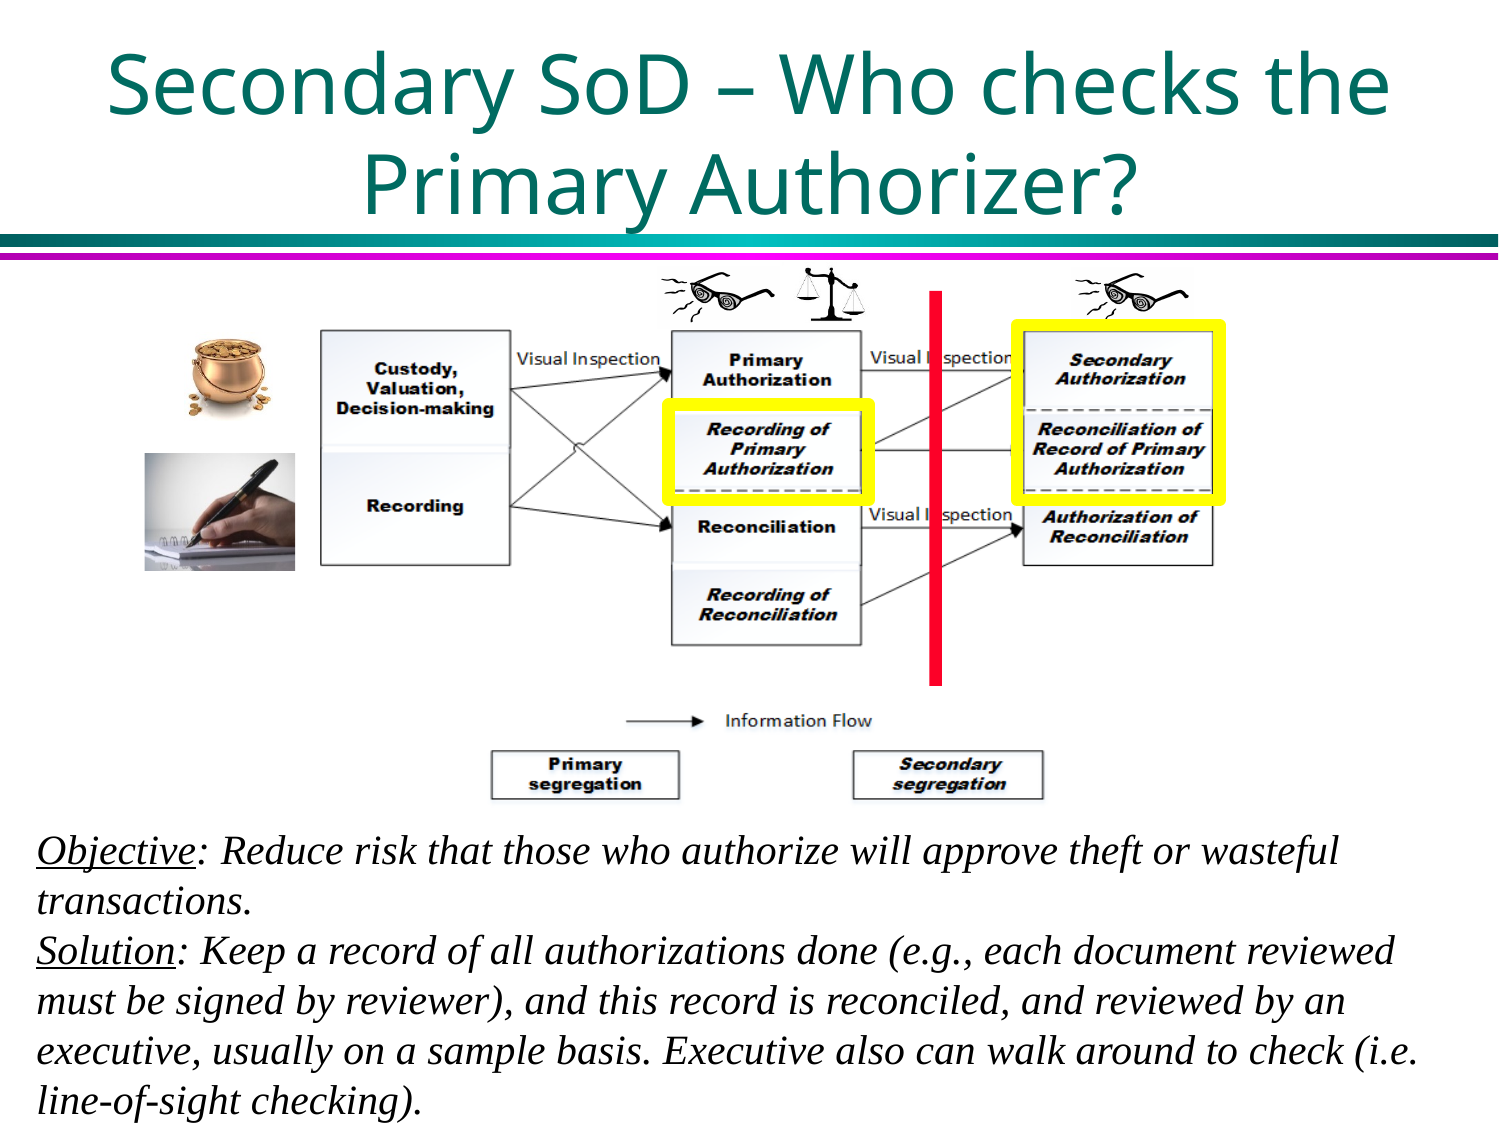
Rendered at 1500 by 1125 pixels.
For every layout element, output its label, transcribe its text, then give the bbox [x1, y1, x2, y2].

text_box Objective: Reduce risk that those who authorize will approve theft or wasteful transactions. Solution: Keep a record of all authorizations done (e.g., each document reviewed must be signed by reviewer), and this record is reconciled, and reviewed by an executive, usually on a sample basis. Executive also can walk around to check (i.e. line-of-sight checking). [21, 815, 1447, 1125]
title Secondary SoD – Who checks the Primary Authorizer? [0, 36, 1500, 226]
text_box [144, 262, 1220, 813]
